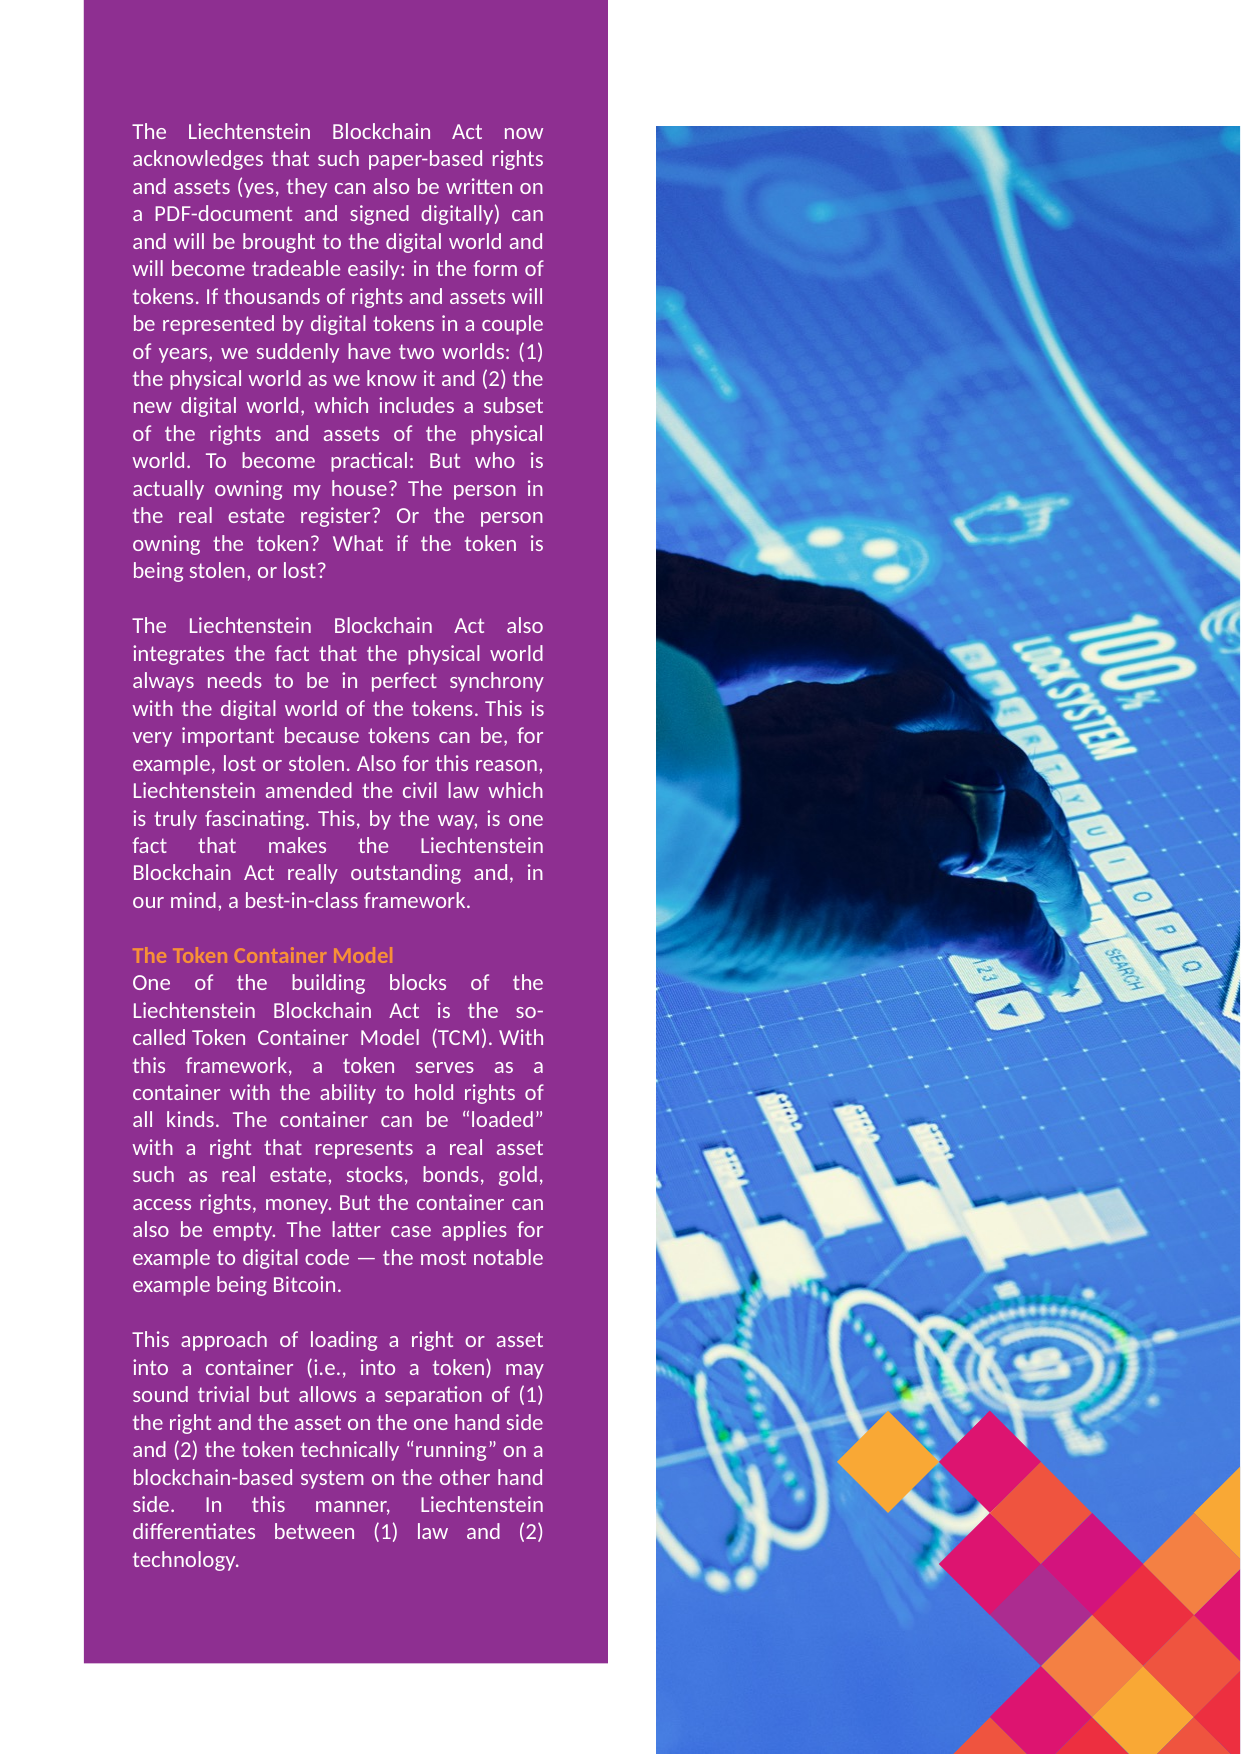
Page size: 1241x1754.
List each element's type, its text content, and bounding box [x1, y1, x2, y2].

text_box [851, 1410, 1241, 1754]
text_box [83, 0, 608, 1664]
picture [656, 126, 1241, 1754]
list The Liechtenstein Blockchain Act now acknowledges that such paper-based rights and assets (yes, they can also be written on a PDF-document and signed digitally) can and will be brought to the digital world and will become tradeable easily: in the form of tokens. If thousands of rights and assets will be represented by digital tokens in a couple of years, we suddenly have two worlds: (1) the physical world as we know it and (2) the new digital world, which includes a subset of the rights and assets of the physical world. To become practical: But who is actually owning my house? The person in the real estate register? Or the person owning the token? What if the token is being stolen, or lost? The Liechtenstein Blockchain Act also integrates the fact that the physical world always needs to be in perfect synchrony with the digital world of the tokens. This is very important because tokens can be, for example, lost or stolen. Also for this reason, Liechtenstein amended the civil law which is truly fascinating. This, by the way, is one fact that makes the Liechtenstein Blockchain Act really outstanding and, in our mind, a best-in-class framework. The Token Container Model One of the building blocks of the Liechtenstein Blockchain Act is the so-called Token Container Model (TCM). With this framework, a token serves as a container with the ability to hold rights of all kinds. The container can be “loaded” with a right that represents a real asset such as real estate, stocks, bonds, gold, access rights, money. But the container can also be empty. The latter case applies for example to digital code — the most notable example being Bitcoin. This approach of loading a right or asset into a container (i.e., into a token) may sound trivial but allows a separation of (1) the right and the asset on the one hand side and (2) the token technically “running” on a blockchain-based system on the other hand side. In this manner, Liechtenstein differentiates between (1) law and (2) technology. [117, 109, 560, 1737]
